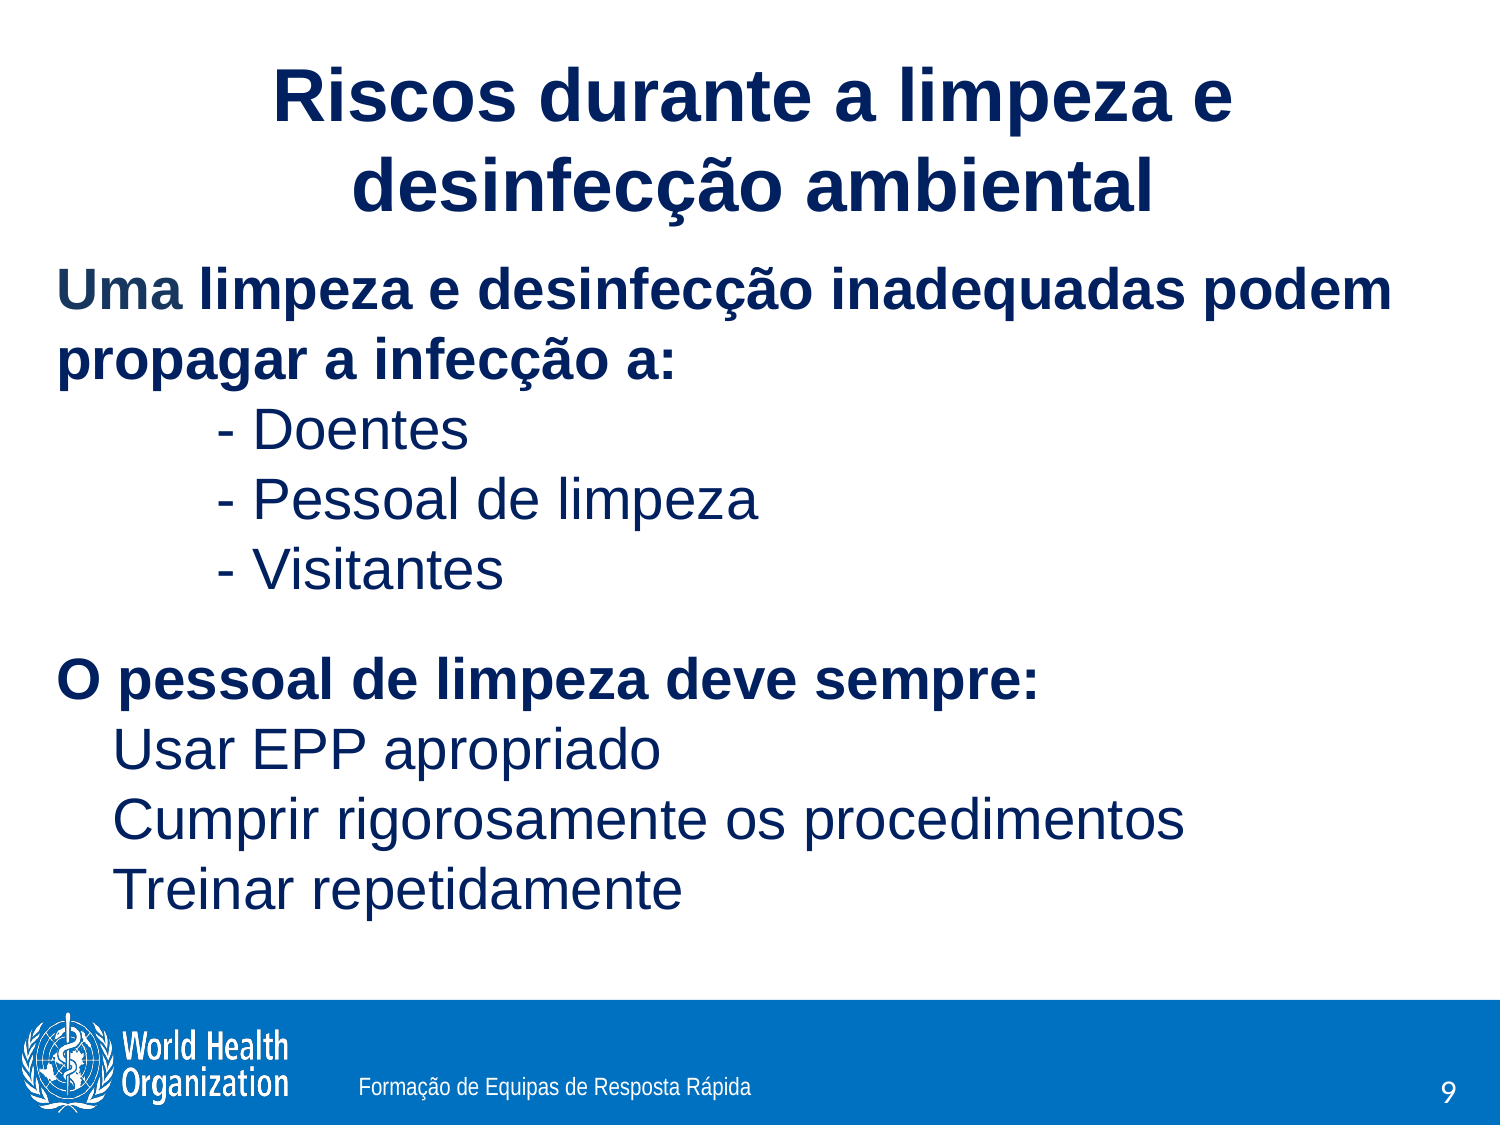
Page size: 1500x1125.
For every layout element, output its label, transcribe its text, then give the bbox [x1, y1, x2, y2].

picture [21, 1012, 288, 1113]
title Riscos durante a limpeza e desinfecção ambiental [76, 42, 1431, 231]
list Uma limpeza e desinfecção inadequadas podem propagar a infecção a: - Doentes - Pessoal de limpeza - Visitantes O pessoal de limpeza deve sempre: Usar EPP apropriado Cumprir rigorosamente os procedimentos Treinar repetidamente [41, 243, 1467, 988]
